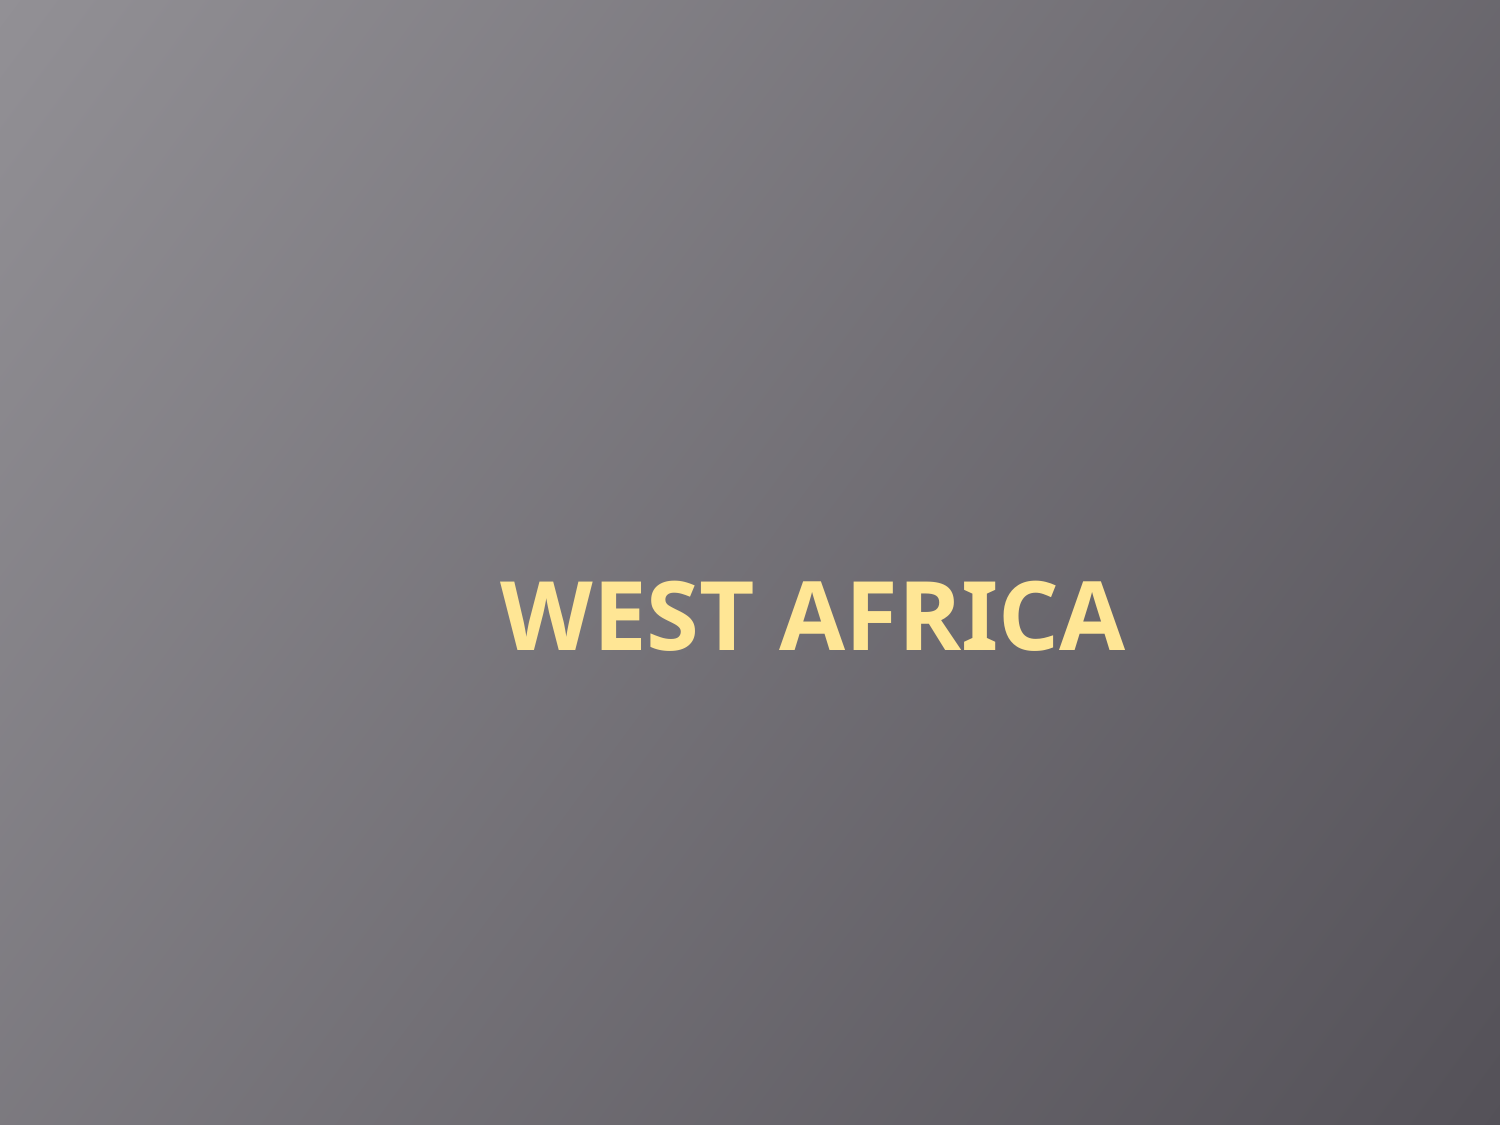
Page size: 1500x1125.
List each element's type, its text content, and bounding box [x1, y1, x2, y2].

title West Africa [70, 547, 1134, 925]
